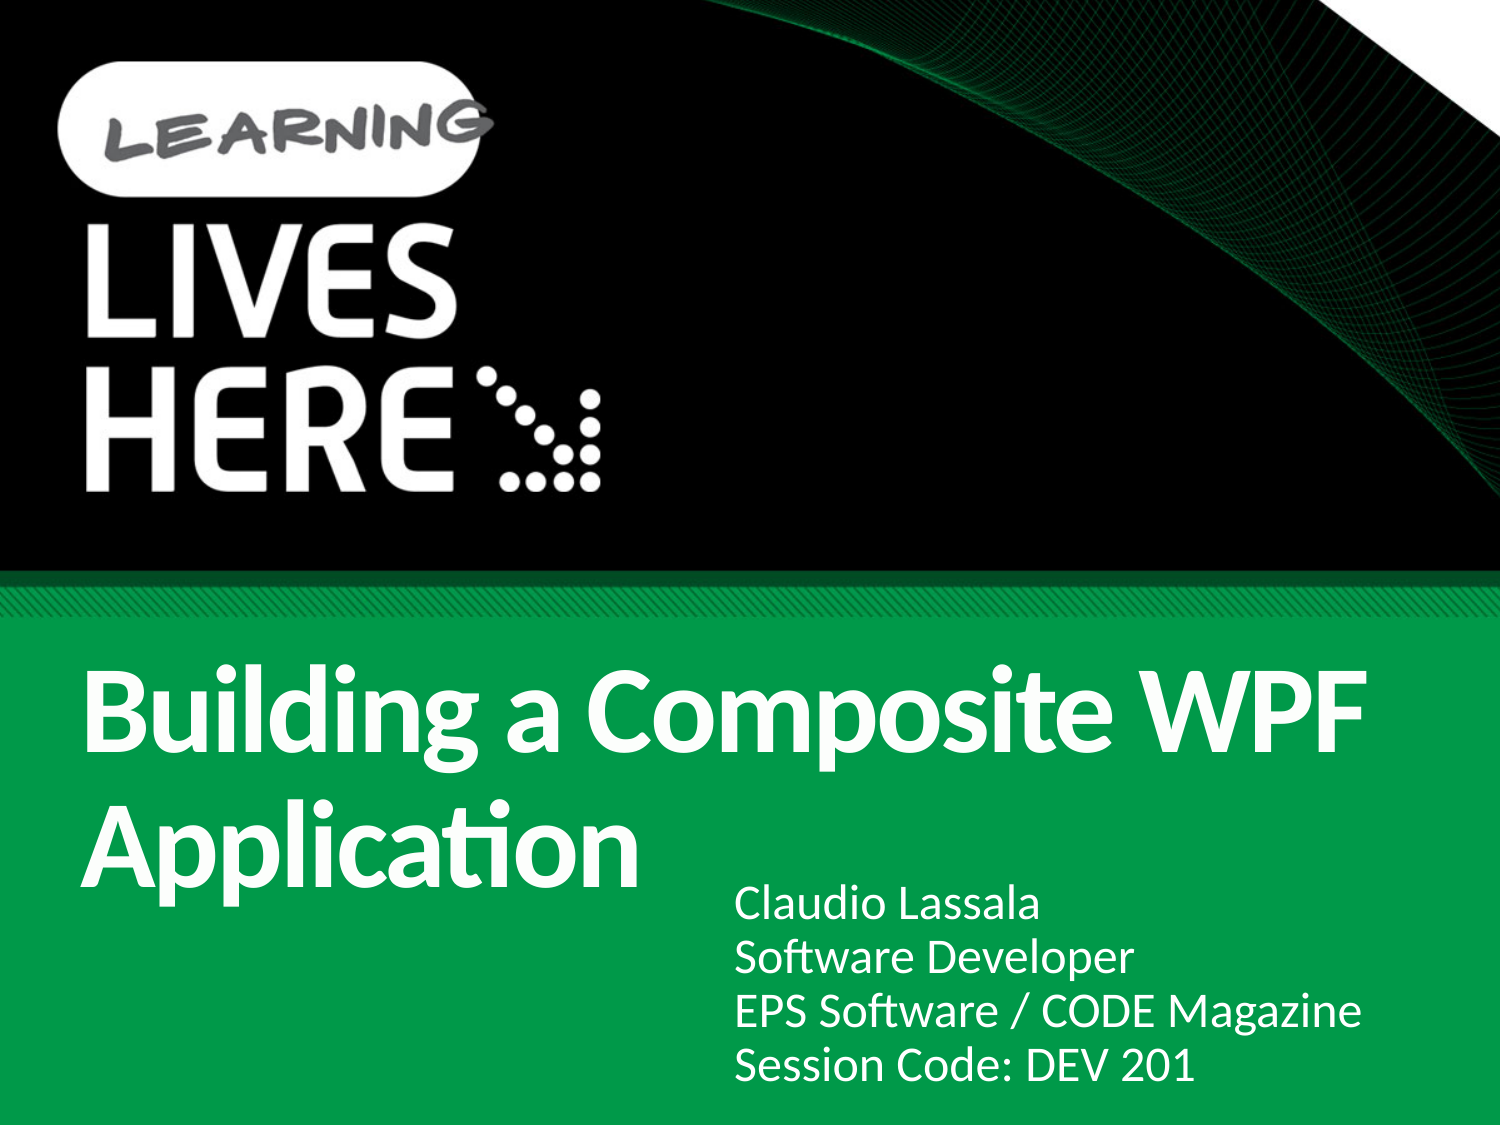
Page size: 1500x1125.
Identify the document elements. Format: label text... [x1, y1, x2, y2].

picture [0, 0, 1500, 1125]
title Building a Composite WPF Application [80, 644, 1380, 864]
subtitle Claudio Lassala Software Developer EPS Software / CODE Magazine Session Code: DEV 201 [734, 876, 1406, 952]
